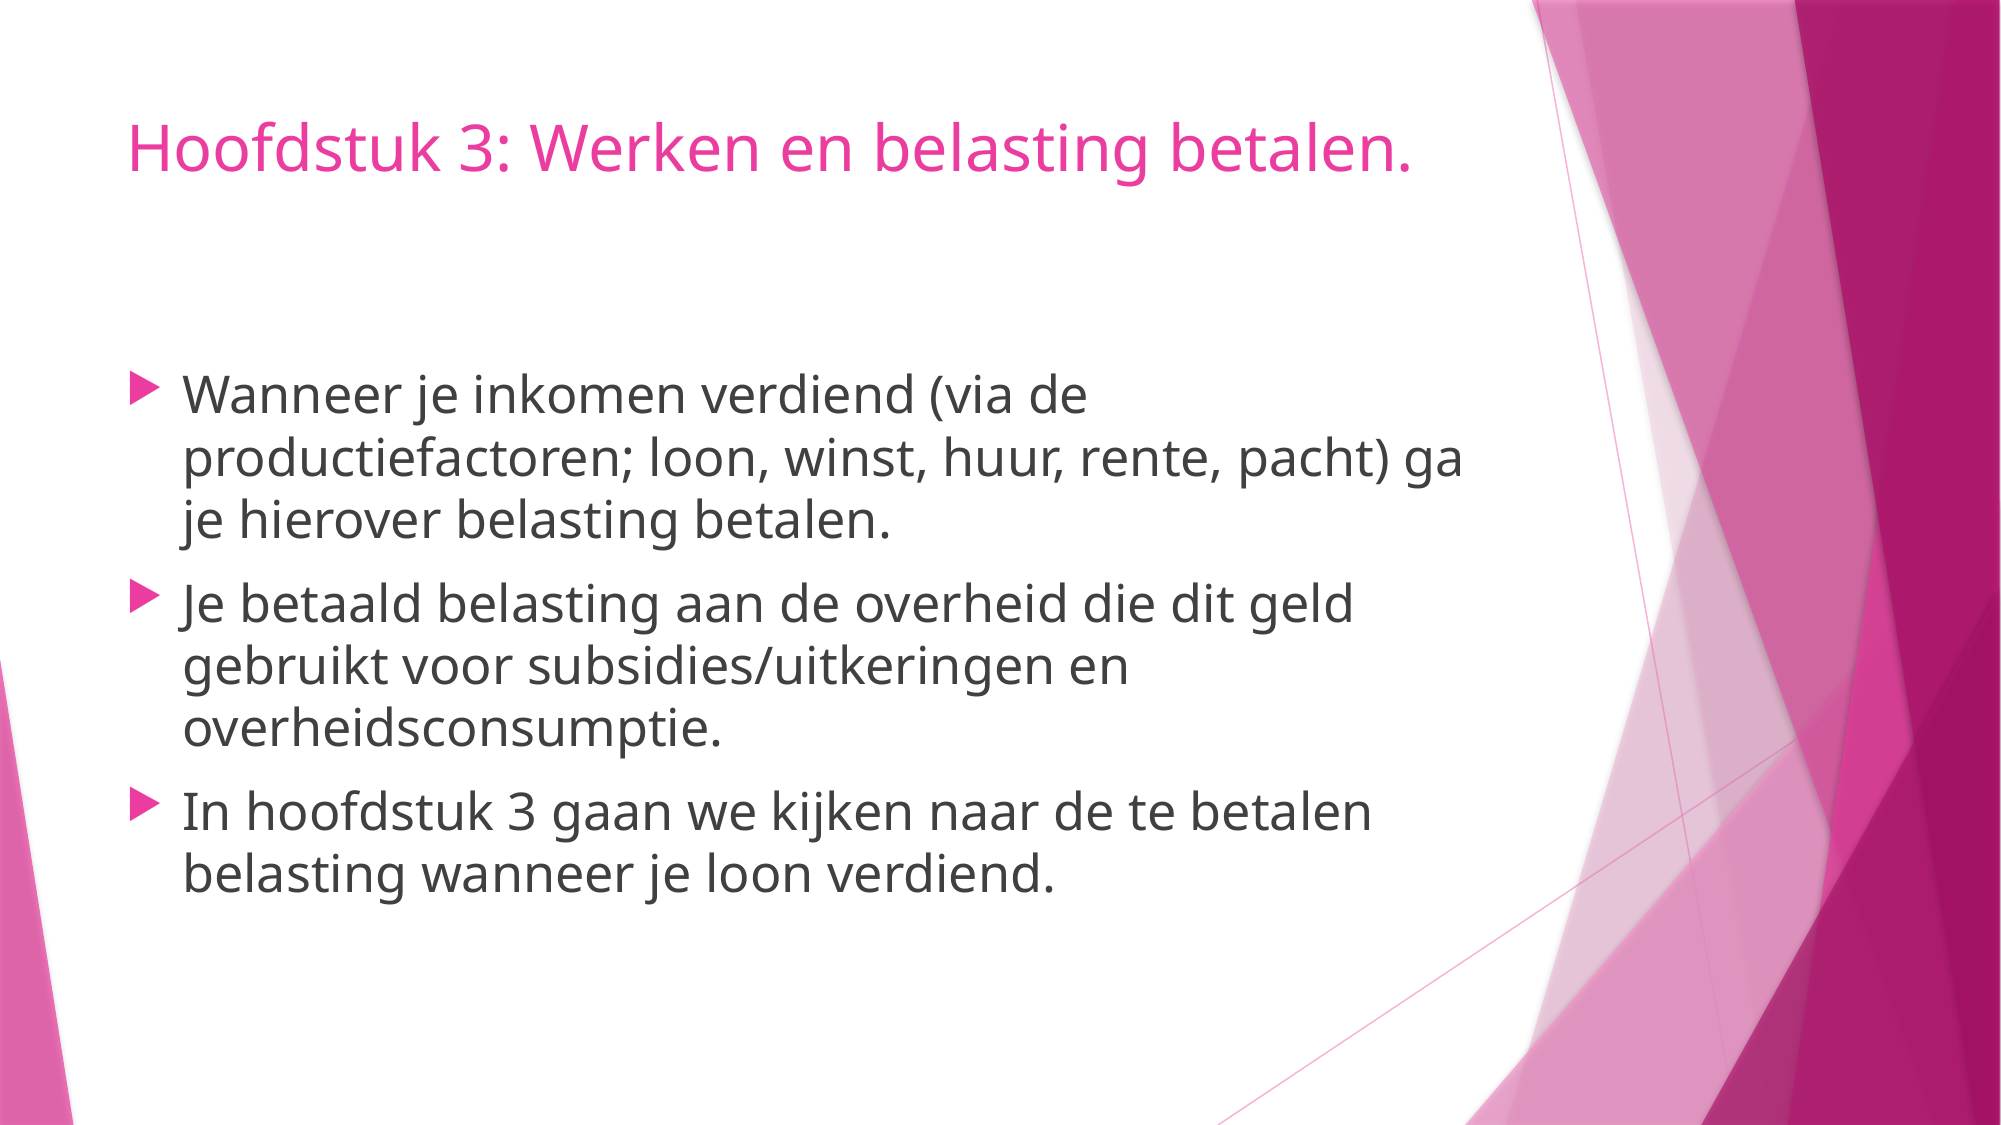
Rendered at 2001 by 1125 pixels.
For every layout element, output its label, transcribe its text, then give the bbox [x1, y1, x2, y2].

list Wanneer je inkomen verdiend (via de productiefactoren; loon, winst, huur, rente, pacht) ga je hierover belasting betalen. Je betaald belasting aan de overheid die dit geld gebruikt voor subsidies/uitkeringen en overheidsconsumptie. In hoofdstuk 3 gaan we kijken naar de te betalen belasting wanneer je loon verdiend. [111, 354, 1522, 992]
title Hoofdstuk 3: Werken en belasting betalen. [111, 99, 1522, 317]
